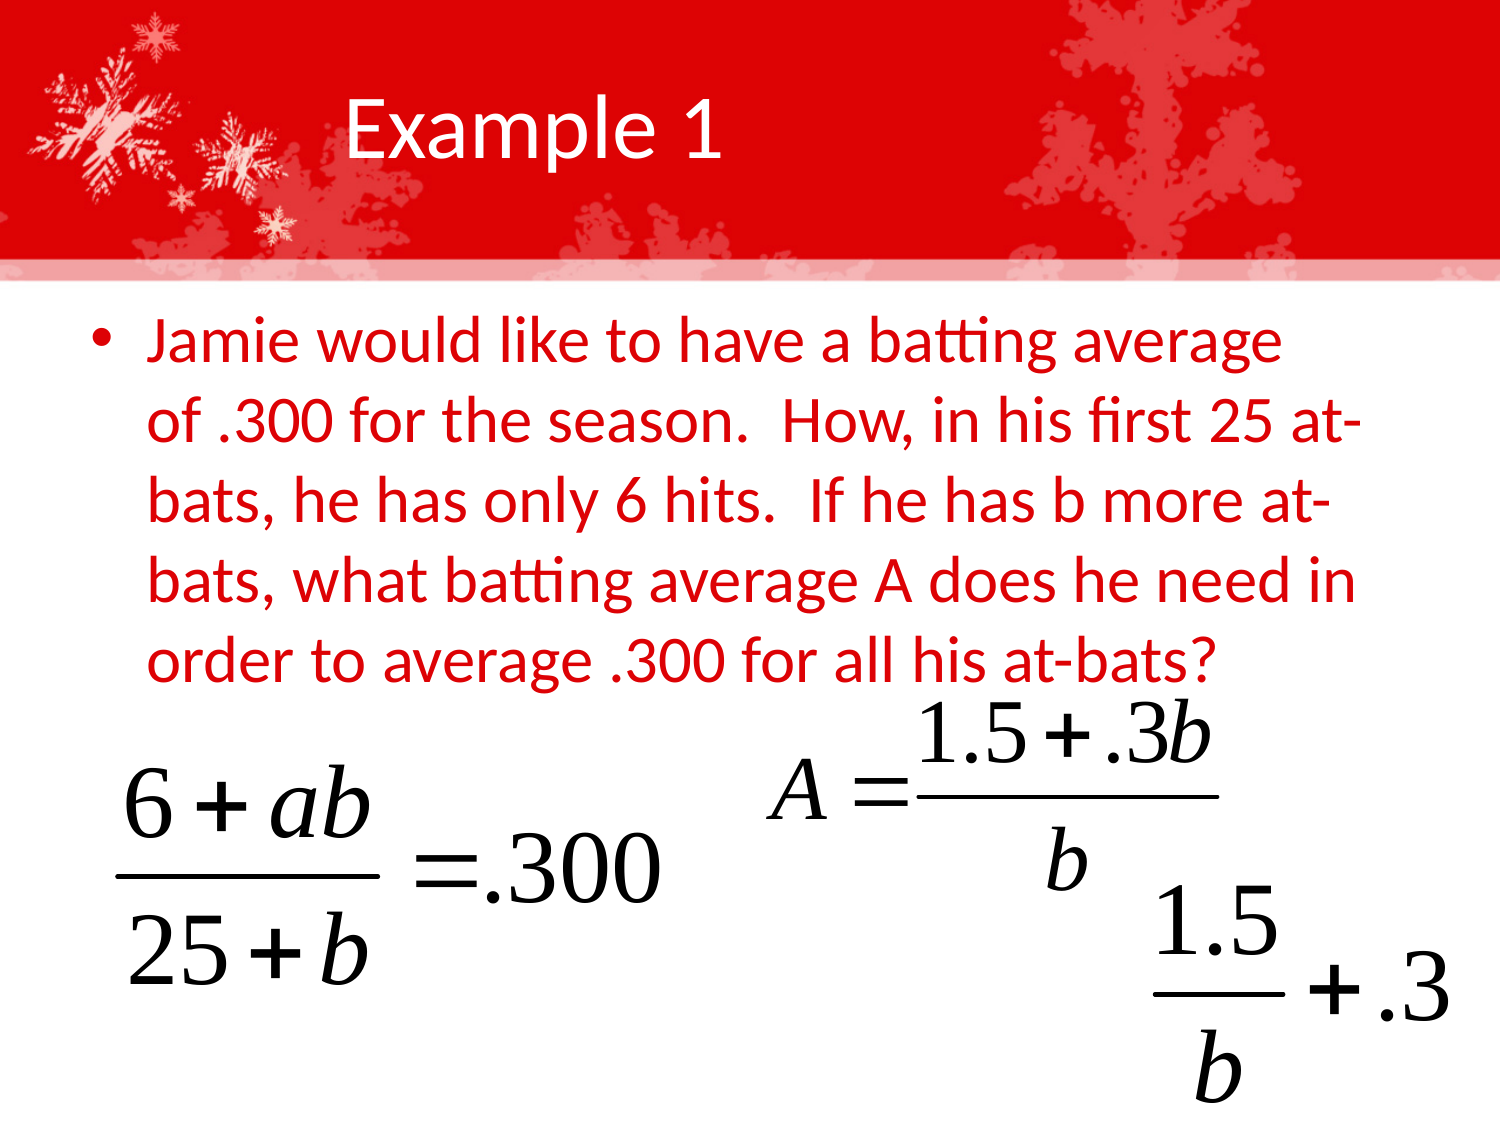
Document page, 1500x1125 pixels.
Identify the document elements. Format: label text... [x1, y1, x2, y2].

picture [0, 0, 1500, 1125]
title Example 1 [327, 44, 1426, 200]
list Jamie would like to have a batting average of .300 for the season. How, in his first 25 at-bats, he has only 6 hits. If he has b more at-bats, what batting average A does he need in order to average .300 for all his at-bats? [74, 288, 1426, 1032]
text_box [1137, 854, 1469, 1125]
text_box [750, 674, 1238, 912]
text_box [99, 737, 684, 1008]
